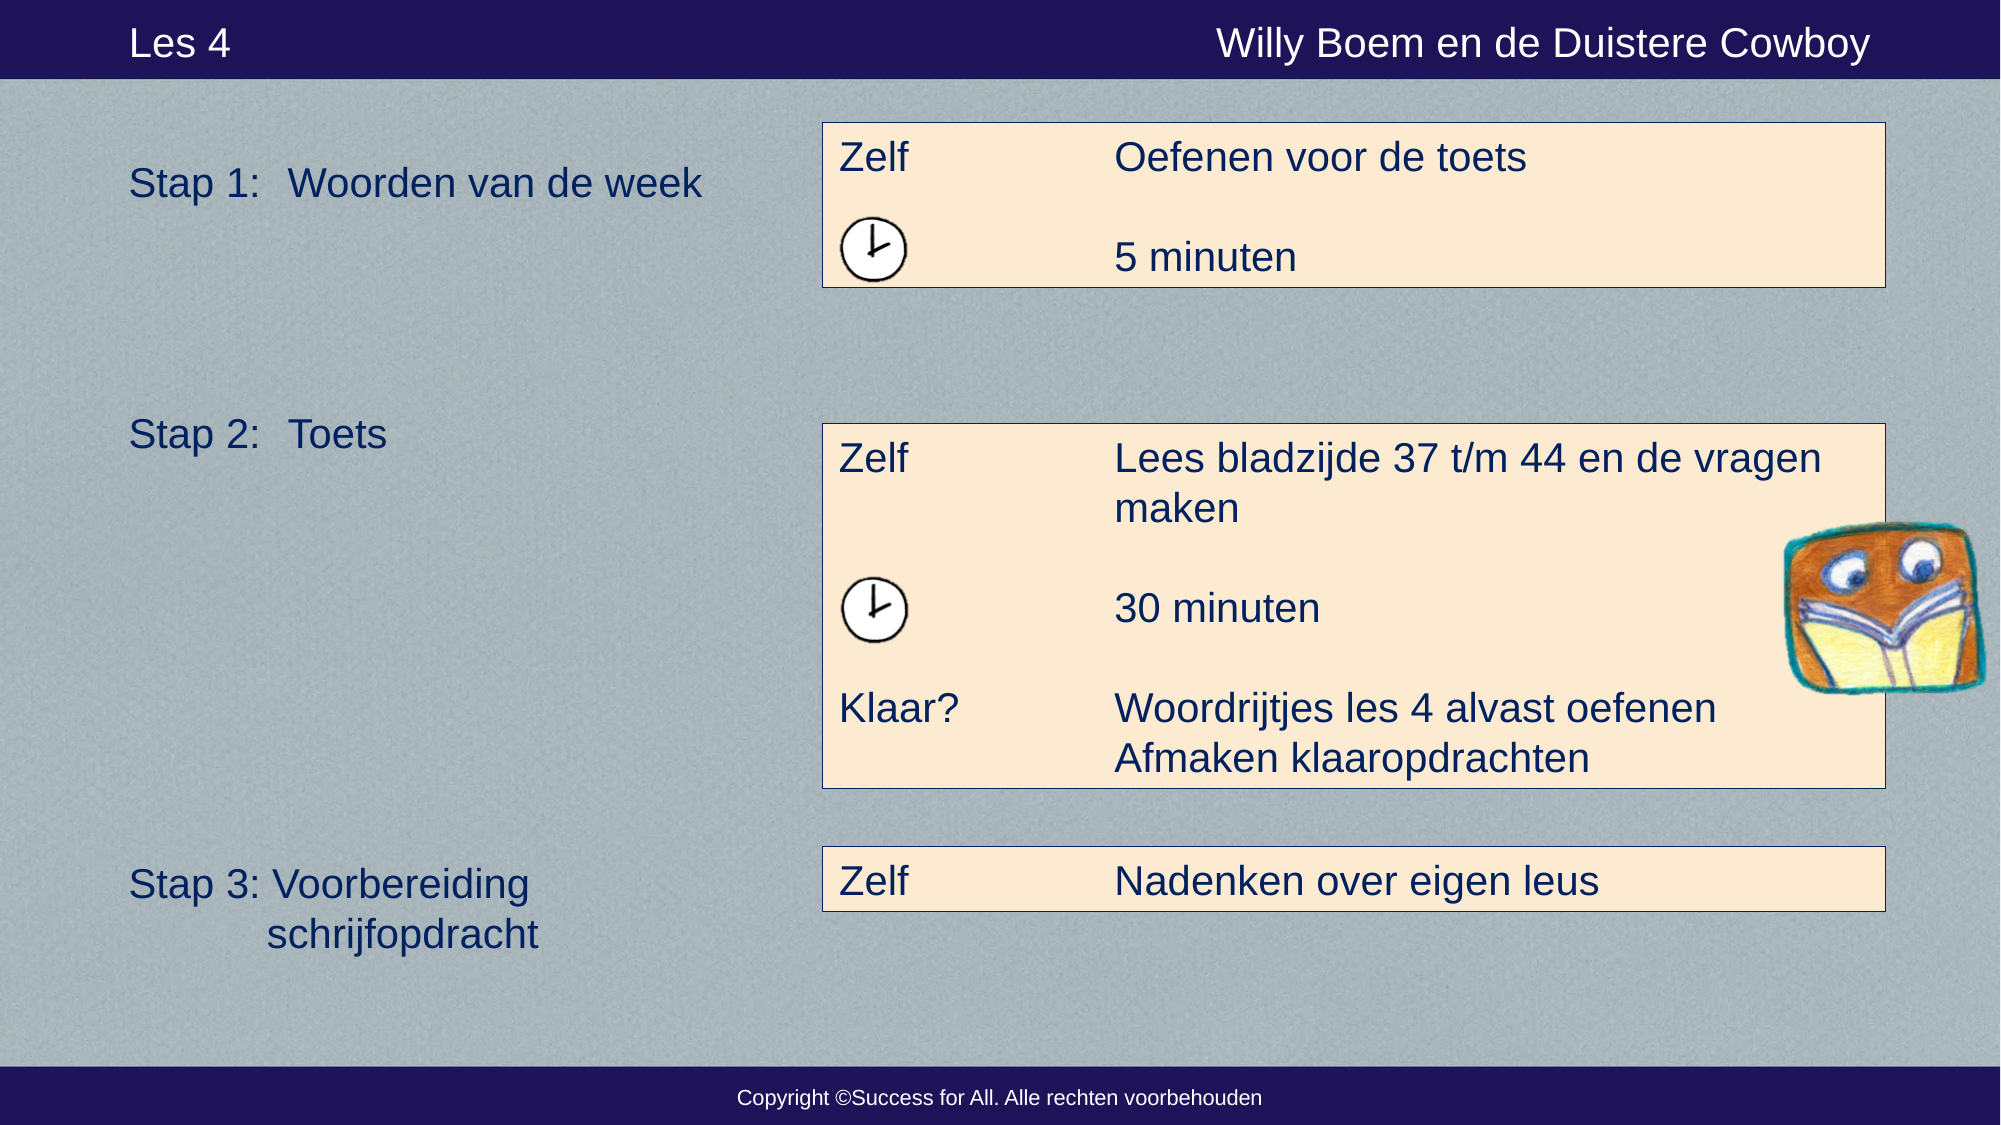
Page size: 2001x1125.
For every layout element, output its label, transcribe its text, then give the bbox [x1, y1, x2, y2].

text_box Zelf Lees bladzijde 37 t/m 44 en de vragen maken 30 minuten Klaar? Woordrijtjes les 4 alvast oefenen Afmaken klaaropdrachten [822, 423, 1886, 789]
text_box Stap 1: Woorden van de week Stap 2: Toets Stap 3: Voorbereiding schrijfopdracht [114, 148, 907, 964]
text_box Copyright ©Success for All. Alle rechten voorbehouden [0, 1076, 2000, 1125]
text_box Les 4 [114, 8, 354, 73]
text_box Zelf Oefenen voor de toets 5 minuten [822, 122, 1886, 288]
text_box Zelf Nadenken over eigen leus [822, 846, 1886, 912]
text_box Willy Boem en de Duistere Cowboy [999, 8, 1886, 73]
picture [0, 0, 2001, 1125]
